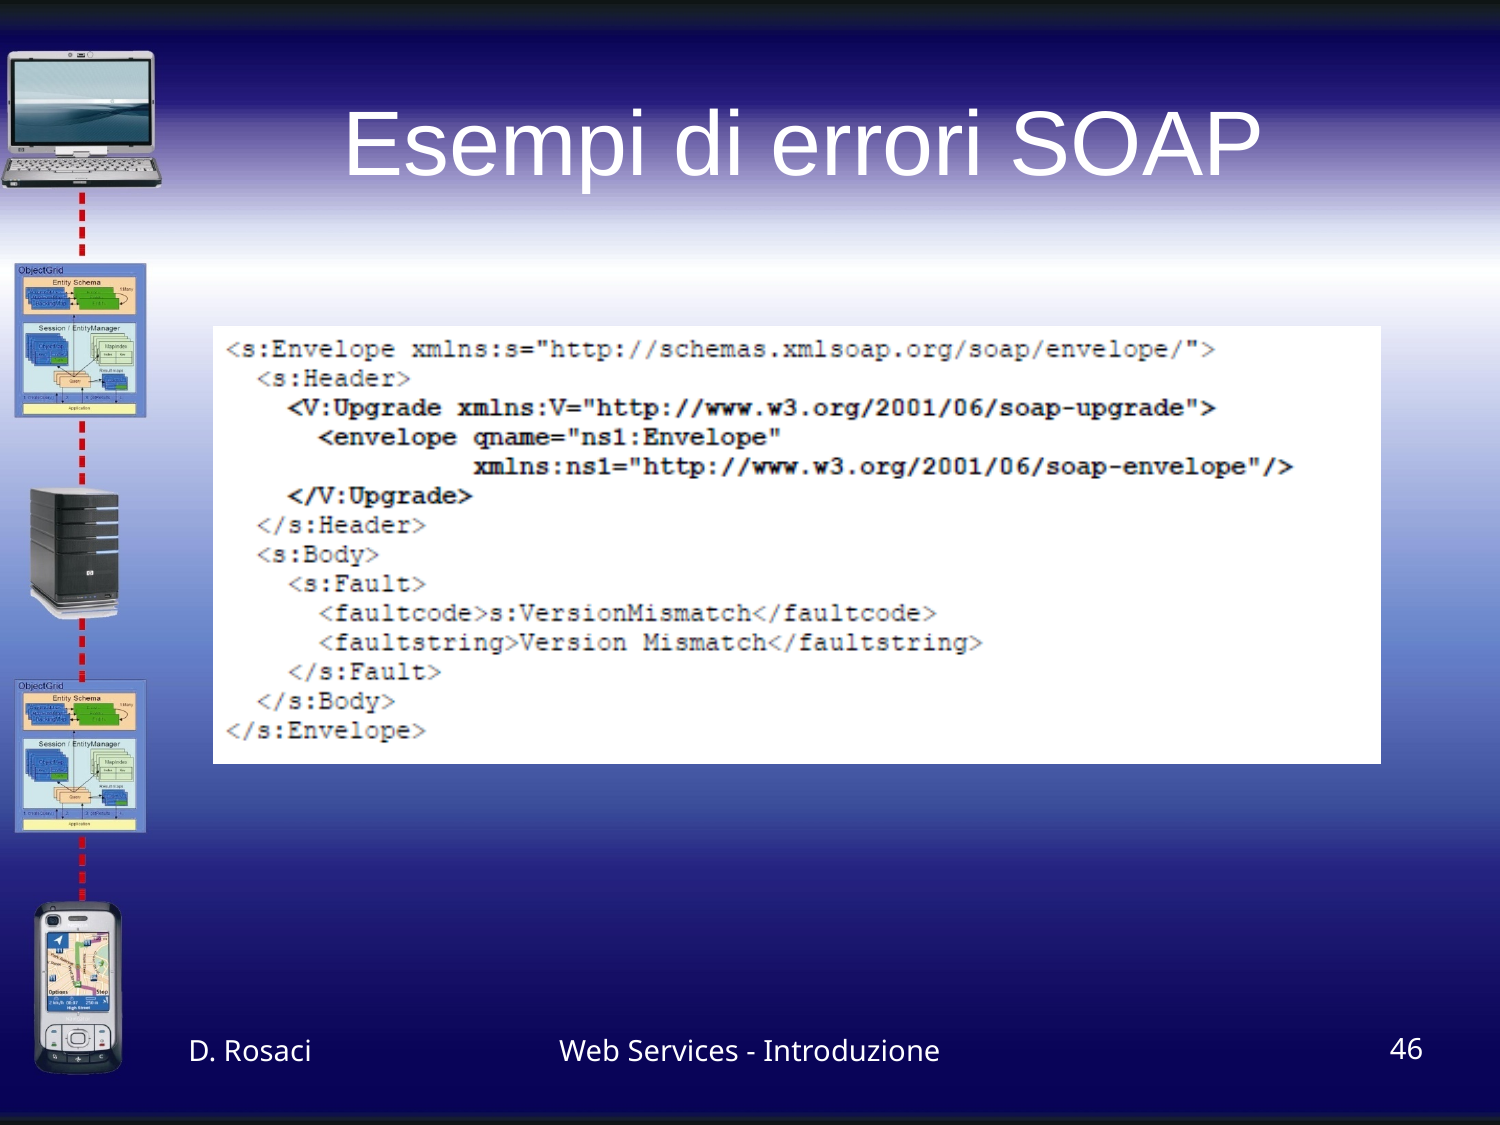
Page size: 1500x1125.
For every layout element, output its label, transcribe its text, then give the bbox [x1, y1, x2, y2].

slide_number D. Rosaci [74, 1024, 426, 1103]
picture [0, 0, 1500, 1125]
footer Web Services - Introduzione [512, 1024, 988, 1103]
title Esempi di errori SOAP [182, 44, 1426, 233]
